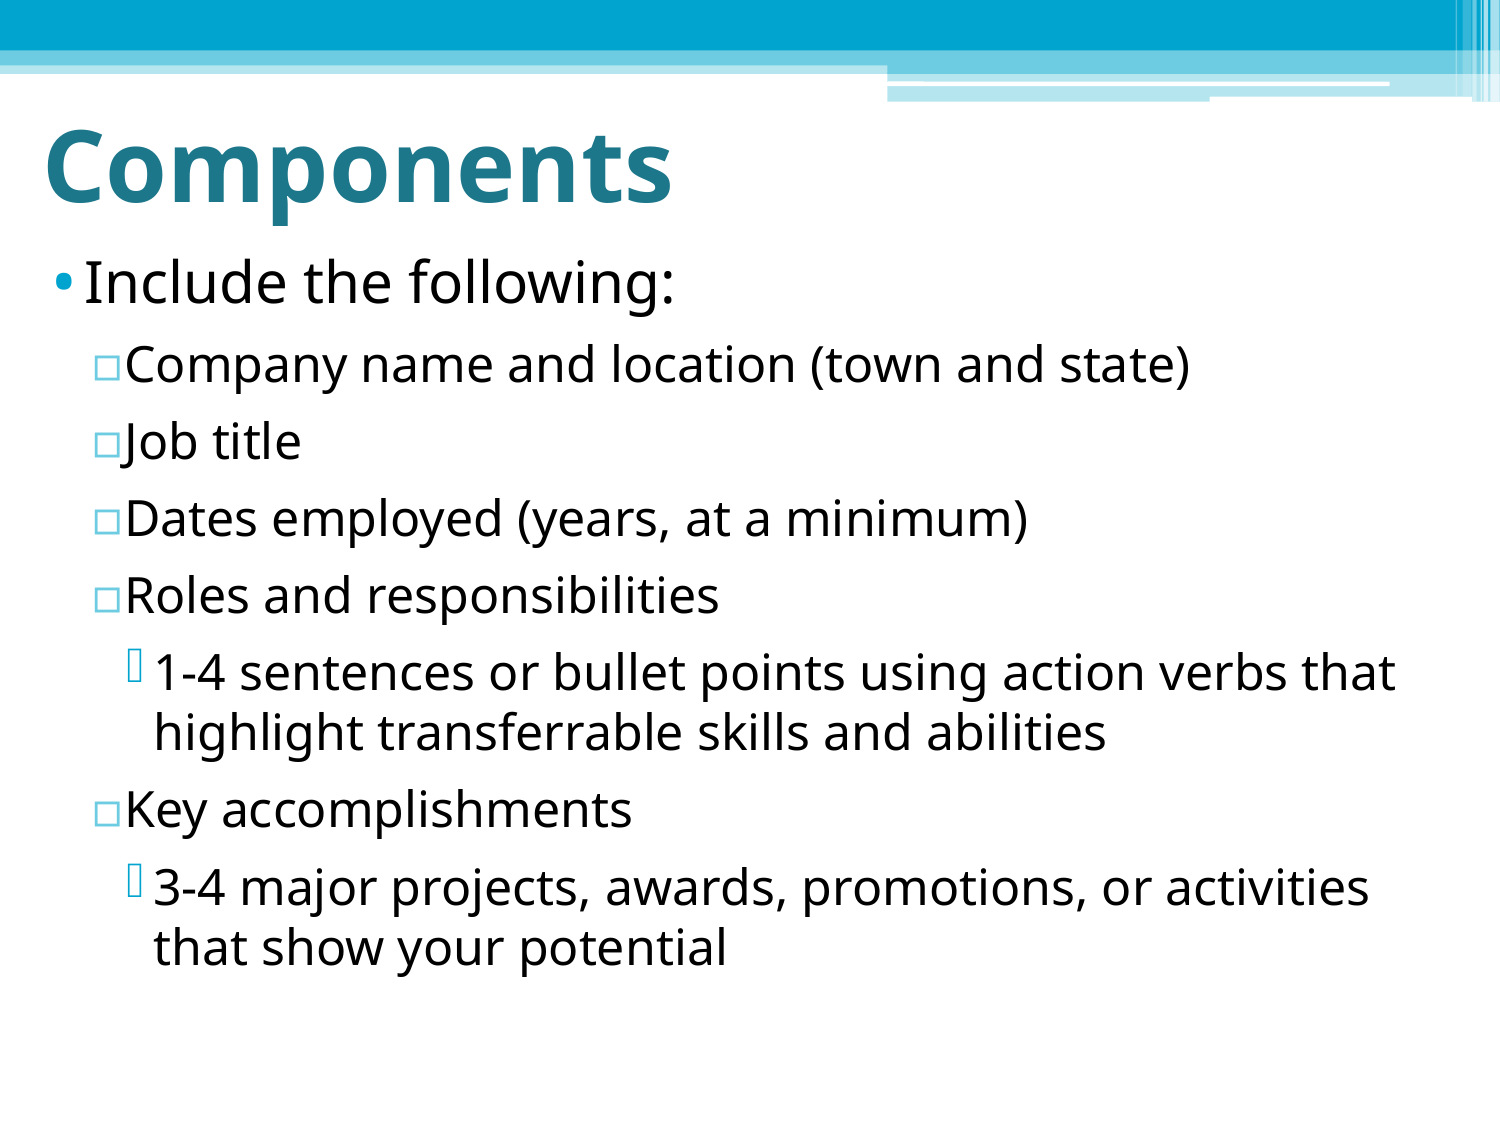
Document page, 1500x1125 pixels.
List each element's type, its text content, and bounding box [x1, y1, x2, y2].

title Components [27, 87, 1378, 238]
list Include the following: Company name and location (town and state) Job title Dates employed (years, at a minimum) Roles and responsibilities 1-4 sentences or bullet points using action verbs that highlight transferrable skills and abilities Key accomplishments 3-4 major projects, awards, promotions, or activities that show your potential [24, 237, 1475, 1063]
